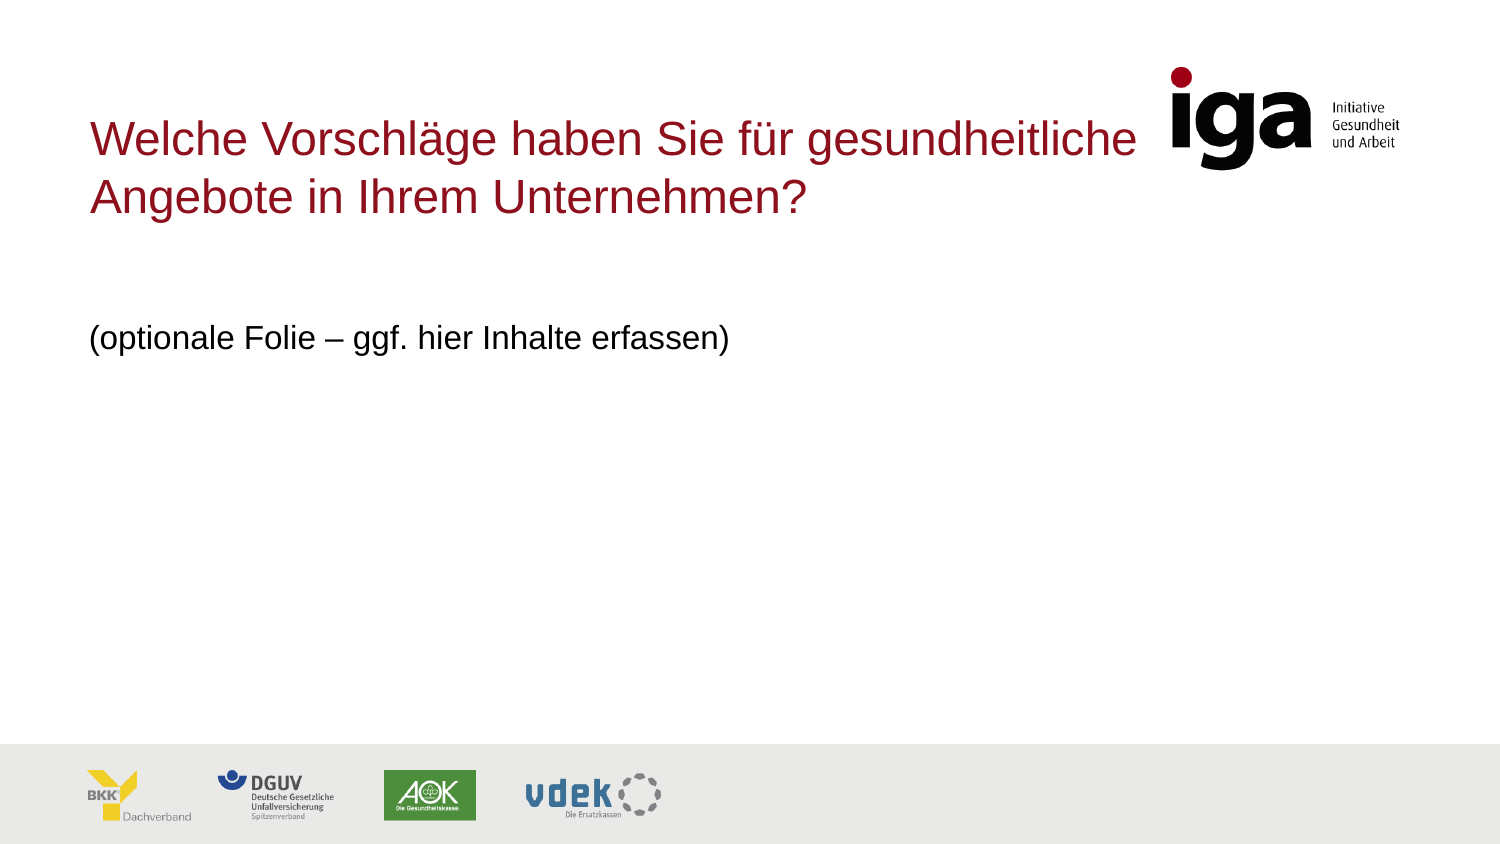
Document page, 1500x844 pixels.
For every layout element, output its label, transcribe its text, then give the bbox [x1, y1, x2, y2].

list (optionale Folie – ggf. hier Inhalte erfassen) [73, 308, 1424, 641]
title Welche Vorschläge haben Sie für gesundheitliche Angebote in Ihrem Unternehmen? [75, 100, 1157, 308]
